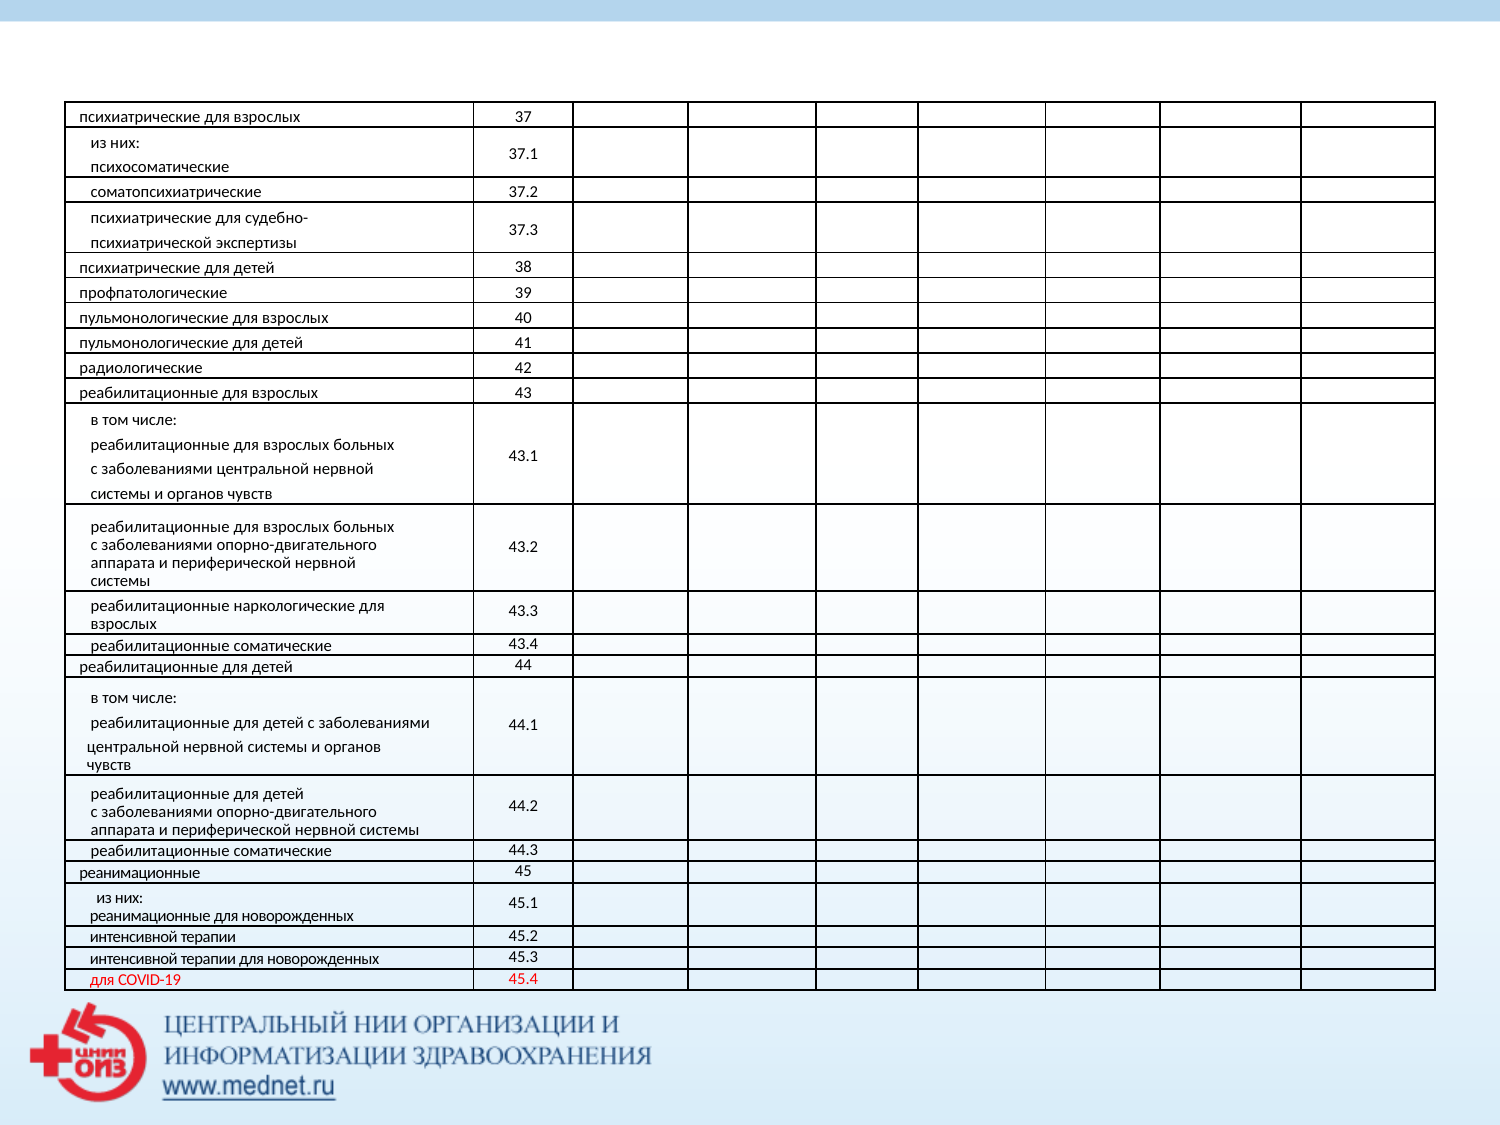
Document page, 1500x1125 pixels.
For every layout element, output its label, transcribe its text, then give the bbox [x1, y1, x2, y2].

table_cell [1302, 128, 1434, 176]
table_cell [817, 203, 917, 252]
table_cell [574, 329, 687, 352]
table_cell [1046, 379, 1159, 402]
table_cell [689, 329, 815, 352]
table_cell [919, 178, 1045, 201]
table_cell [817, 253, 917, 277]
table_cell [574, 841, 687, 860]
table_header [1302, 103, 1434, 126]
table_cell 40 [474, 303, 572, 327]
table_cell радиологические [66, 354, 473, 377]
table_cell [574, 505, 687, 590]
table_cell [919, 656, 1045, 676]
table_cell 44.2 [474, 776, 572, 839]
table_cell [689, 884, 815, 925]
table_cell 37.3 [474, 203, 572, 252]
table_cell [574, 128, 687, 176]
table_cell психиатрические для судебно- психиатрической экспертизы [66, 203, 473, 252]
table_cell интенсивной терапии для новорожденных [66, 948, 473, 968]
table_cell [1161, 948, 1300, 968]
table_cell [574, 592, 687, 633]
table_cell [574, 178, 687, 201]
table_cell профпатологические [66, 278, 473, 302]
table_cell [817, 592, 917, 633]
table_cell [1302, 776, 1434, 839]
table_header [1046, 103, 1159, 126]
table_cell [919, 678, 1045, 774]
table_cell [1302, 678, 1434, 774]
table_cell [1302, 505, 1434, 590]
table_cell [817, 948, 917, 968]
table_cell [574, 379, 687, 402]
table_cell 41 [474, 329, 572, 352]
table_cell [919, 354, 1045, 377]
table_cell [919, 884, 1045, 925]
table_cell [919, 927, 1045, 946]
table_cell [574, 404, 687, 503]
table_cell [1161, 927, 1300, 946]
table_cell [574, 656, 687, 676]
table_cell [1302, 253, 1434, 277]
table_cell [574, 253, 687, 277]
table_cell 45.2 [474, 927, 572, 946]
table_cell [1302, 203, 1434, 252]
table_cell [574, 203, 687, 252]
table_cell [1161, 678, 1300, 774]
table_cell [1161, 329, 1300, 352]
table_cell [1046, 278, 1159, 302]
table_cell 45.3 [474, 948, 572, 968]
table_cell [817, 178, 917, 201]
table_cell [1302, 927, 1434, 946]
table_cell 37.1 [474, 128, 572, 176]
table_cell психиатрические для детей [66, 253, 473, 277]
table_cell [689, 776, 815, 839]
table_cell соматопсихиатрические [66, 178, 473, 201]
table_cell [574, 862, 687, 882]
table_cell [574, 948, 687, 968]
table_cell [1302, 948, 1434, 968]
table_cell из них: реанимационные для новорожденных [66, 884, 473, 925]
table_cell [1046, 841, 1159, 860]
table_cell [1161, 178, 1300, 201]
table_cell [1161, 379, 1300, 402]
table_cell 37.2 [474, 178, 572, 201]
table_cell пульмонологические для взрослых [66, 303, 473, 327]
table_cell 43.1 [474, 404, 572, 503]
table_cell [919, 635, 1045, 654]
table_cell 45.1 [474, 884, 572, 925]
table_cell [1302, 329, 1434, 352]
table_cell 39 [474, 278, 572, 302]
table_cell [1302, 841, 1434, 860]
table_cell [919, 505, 1045, 590]
table_cell [1302, 656, 1434, 676]
table_cell [574, 970, 687, 989]
table_cell в том числе: реабилитационные для детей с заболеваниями центральной нервной системы и органов чувств [66, 678, 473, 774]
table_cell [919, 203, 1045, 252]
table_cell [574, 354, 687, 377]
table_cell [1046, 656, 1159, 676]
table_cell [817, 303, 917, 327]
table_cell из них: психосоматические [66, 128, 473, 176]
table_cell [689, 948, 815, 968]
table_cell [1046, 203, 1159, 252]
table_cell [1302, 278, 1434, 302]
table_cell [1302, 303, 1434, 327]
table_cell реабилитационные соматические [66, 635, 473, 654]
table_cell [1302, 592, 1434, 633]
table_cell [919, 278, 1045, 302]
table_cell [1161, 862, 1300, 882]
table_cell [919, 329, 1045, 352]
table_cell для COVID-19 [66, 970, 473, 989]
table_cell [817, 379, 917, 402]
table_cell [689, 379, 815, 402]
table_cell [817, 128, 917, 176]
table_cell [817, 970, 917, 989]
table_cell [1302, 862, 1434, 882]
table_cell [919, 948, 1045, 968]
table_cell [689, 303, 815, 327]
table_cell [689, 128, 815, 176]
picture [0, 0, 1500, 1125]
table_cell [1046, 635, 1159, 654]
table_cell [1302, 379, 1434, 402]
table_cell реабилитационные для взрослых [66, 379, 473, 402]
table_cell [1046, 128, 1159, 176]
table_cell [817, 354, 917, 377]
table_cell [1046, 678, 1159, 774]
table_cell [1046, 505, 1159, 590]
table_cell 44 [474, 656, 572, 676]
table_cell [1302, 404, 1434, 503]
table_cell [1302, 354, 1434, 377]
table_cell [1161, 354, 1300, 377]
table_cell [574, 635, 687, 654]
table_cell [689, 592, 815, 633]
table_cell [574, 776, 687, 839]
table_cell [1302, 884, 1434, 925]
table_cell [919, 379, 1045, 402]
table_header 37 [474, 103, 572, 126]
table_cell [1161, 656, 1300, 676]
table_cell [689, 253, 815, 277]
table_cell [1302, 178, 1434, 201]
table_cell [689, 862, 815, 882]
table_cell [574, 927, 687, 946]
table_header [817, 103, 917, 126]
table_cell [919, 592, 1045, 633]
table_cell 43 [474, 379, 572, 402]
table_cell 45.4 [474, 970, 572, 989]
table_cell [919, 253, 1045, 277]
table_cell 45 [474, 862, 572, 882]
table_cell [1161, 505, 1300, 590]
table_cell [1302, 635, 1434, 654]
table_cell 42 [474, 354, 572, 377]
table_cell [689, 656, 815, 676]
table_cell [1046, 404, 1159, 503]
table_cell [1161, 278, 1300, 302]
table_cell [817, 776, 917, 839]
table_cell реанимационные [66, 862, 473, 882]
table_cell [1302, 970, 1434, 989]
table_header [689, 103, 815, 126]
table_cell [817, 884, 917, 925]
table_cell [817, 841, 917, 860]
table_cell [817, 635, 917, 654]
table_cell [574, 278, 687, 302]
table_cell [817, 927, 917, 946]
table_cell [817, 329, 917, 352]
table_cell [689, 203, 815, 252]
table_cell [919, 776, 1045, 839]
table_cell [1161, 253, 1300, 277]
table_cell интенсивной терапии [66, 927, 473, 946]
table_cell [919, 841, 1045, 860]
table_cell [1161, 841, 1300, 860]
table_cell [689, 354, 815, 377]
table_cell [1161, 776, 1300, 839]
table_cell [689, 970, 815, 989]
table_cell [1046, 253, 1159, 277]
table_header [1161, 103, 1300, 126]
table_cell [1046, 354, 1159, 377]
table_cell [689, 404, 815, 503]
table_cell [817, 656, 917, 676]
table_cell [1161, 404, 1300, 503]
table_cell [689, 178, 815, 201]
table_cell 43.3 [474, 592, 572, 633]
table_cell [1161, 303, 1300, 327]
table_cell [1046, 303, 1159, 327]
table_cell 43.2 [474, 505, 572, 590]
table_cell реабилитационные для взрослых больных с заболеваниями опорно-двигательного аппарата и периферической нервной системы [66, 505, 473, 590]
table_cell [689, 505, 815, 590]
table_cell реабилитационные соматические [66, 841, 473, 860]
table_cell [817, 505, 917, 590]
table_header психиатрические для взрослых [66, 103, 473, 126]
table_cell [1046, 592, 1159, 633]
table_cell 43.4 [474, 635, 572, 654]
table_cell [817, 278, 917, 302]
table_cell [1161, 592, 1300, 633]
table_cell 44.3 [474, 841, 572, 860]
table_header [919, 103, 1045, 126]
table_cell реабилитационные наркологические для взрослых [66, 592, 473, 633]
table_cell [574, 884, 687, 925]
table_cell [689, 278, 815, 302]
table_cell 38 [474, 253, 572, 277]
table_cell [689, 841, 815, 860]
table_cell [1161, 970, 1300, 989]
table_cell 44.1 [474, 678, 572, 774]
table_cell [1046, 329, 1159, 352]
table_cell [689, 927, 815, 946]
table_cell [1161, 884, 1300, 925]
table_cell [817, 862, 917, 882]
table_cell [1046, 970, 1159, 989]
table_cell [1046, 178, 1159, 201]
table_header [574, 103, 687, 126]
table_cell [919, 970, 1045, 989]
table_cell [574, 678, 687, 774]
table_cell [689, 635, 815, 654]
table_cell реабилитационные для детей с заболеваниями опорно-двигательного аппарата и периферической нервной системы [66, 776, 473, 839]
table_cell [1046, 776, 1159, 839]
table_cell [1046, 862, 1159, 882]
table_cell [817, 678, 917, 774]
table_cell в том числе: реабилитационные для взрослых больных с заболеваниями центральной нервной системы и органов чувств [66, 404, 473, 503]
table_cell [1046, 948, 1159, 968]
table_cell [1161, 635, 1300, 654]
table_cell пульмонологические для детей [66, 329, 473, 352]
table_cell [1046, 927, 1159, 946]
table_cell [919, 862, 1045, 882]
table_cell [919, 404, 1045, 503]
table_cell [689, 678, 815, 774]
table_cell [919, 303, 1045, 327]
table_cell [574, 303, 687, 327]
table_cell [1161, 128, 1300, 176]
table_cell [1046, 884, 1159, 925]
table_cell [919, 128, 1045, 176]
table_cell реабилитационные для детей [66, 656, 473, 676]
table_cell [1161, 203, 1300, 252]
table_cell [817, 404, 917, 503]
